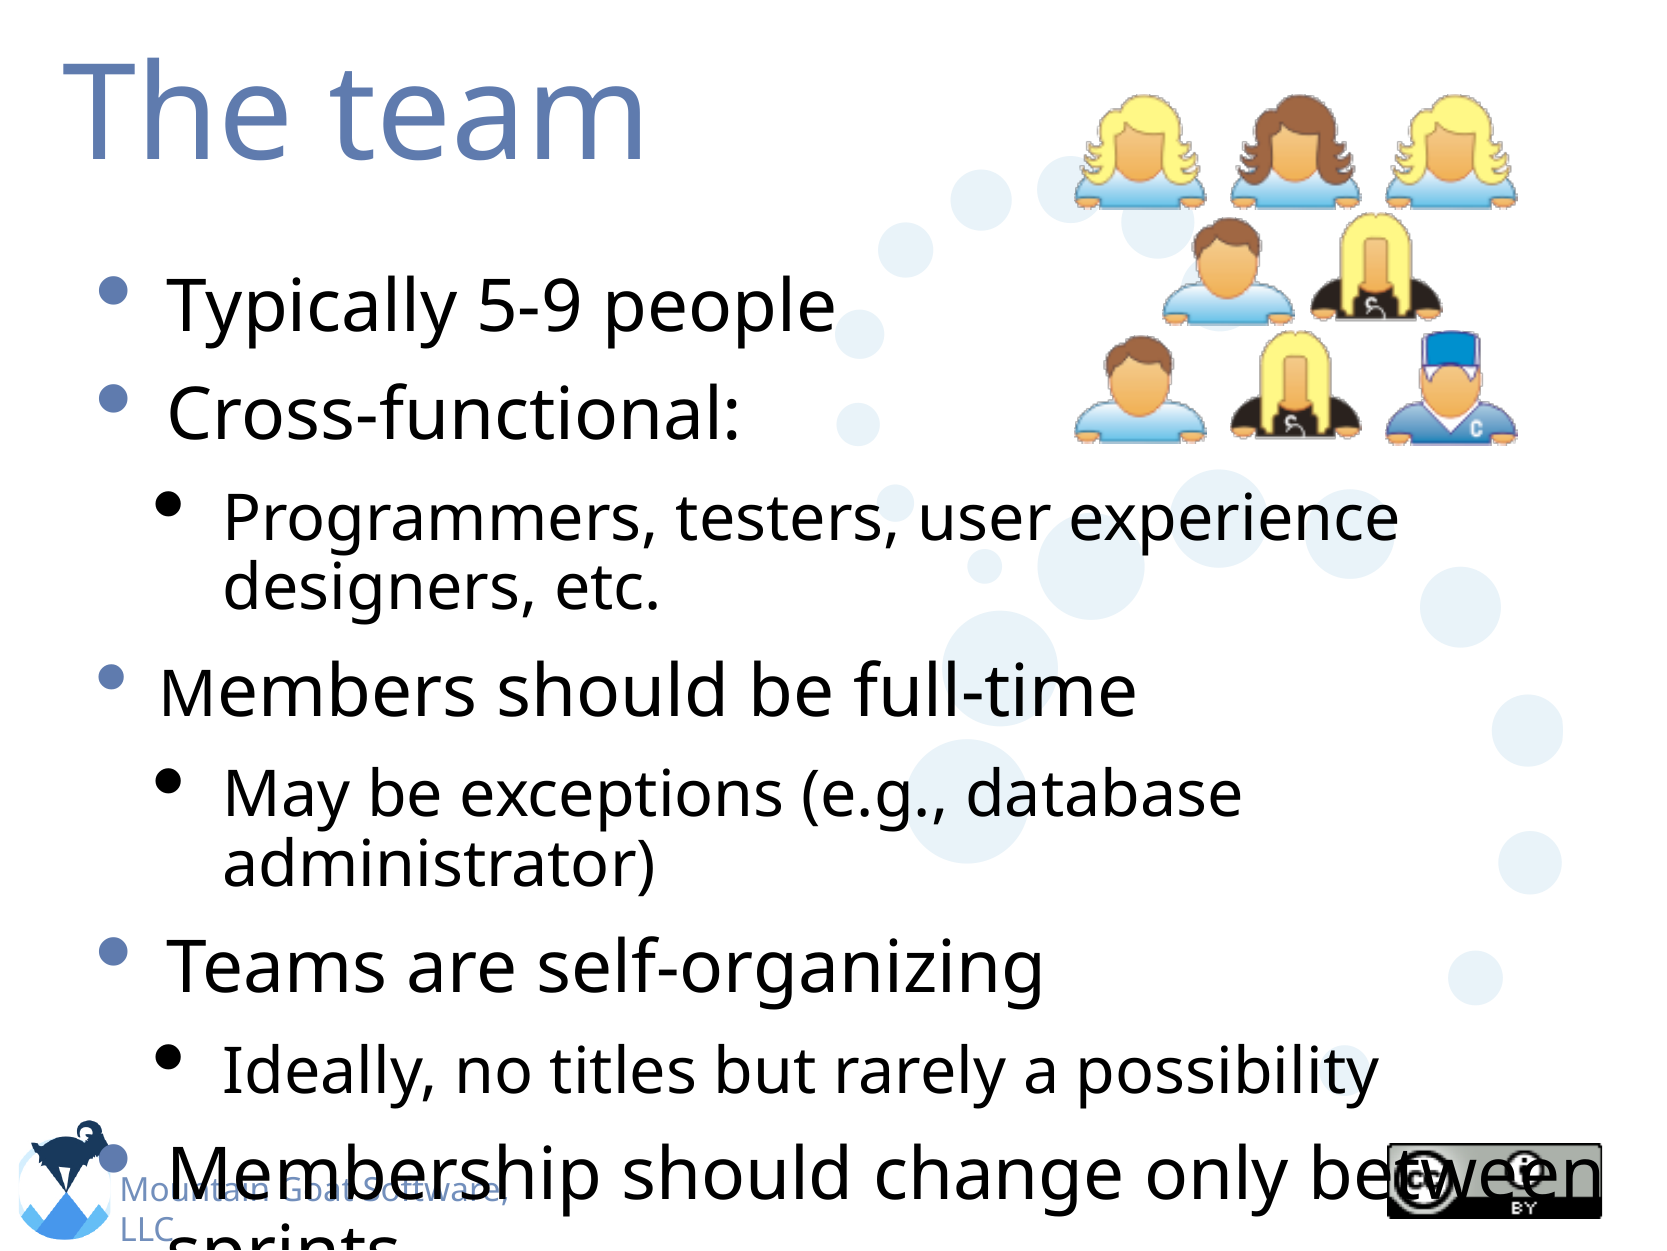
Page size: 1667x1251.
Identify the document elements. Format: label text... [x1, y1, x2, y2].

picture [1387, 1143, 1603, 1219]
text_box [1073, 94, 1519, 446]
title The team [55, 18, 1609, 195]
list Typically 5-9 people Cross-functional: Programmers, testers, user experience designers, etc. Members should be full-time May be exceptions (e.g., database administrator) Teams are self-organizing Ideally, no titles but rarely a possibility Membership should change only between sprints [47, 261, 1634, 1097]
picture [18, 1120, 111, 1240]
